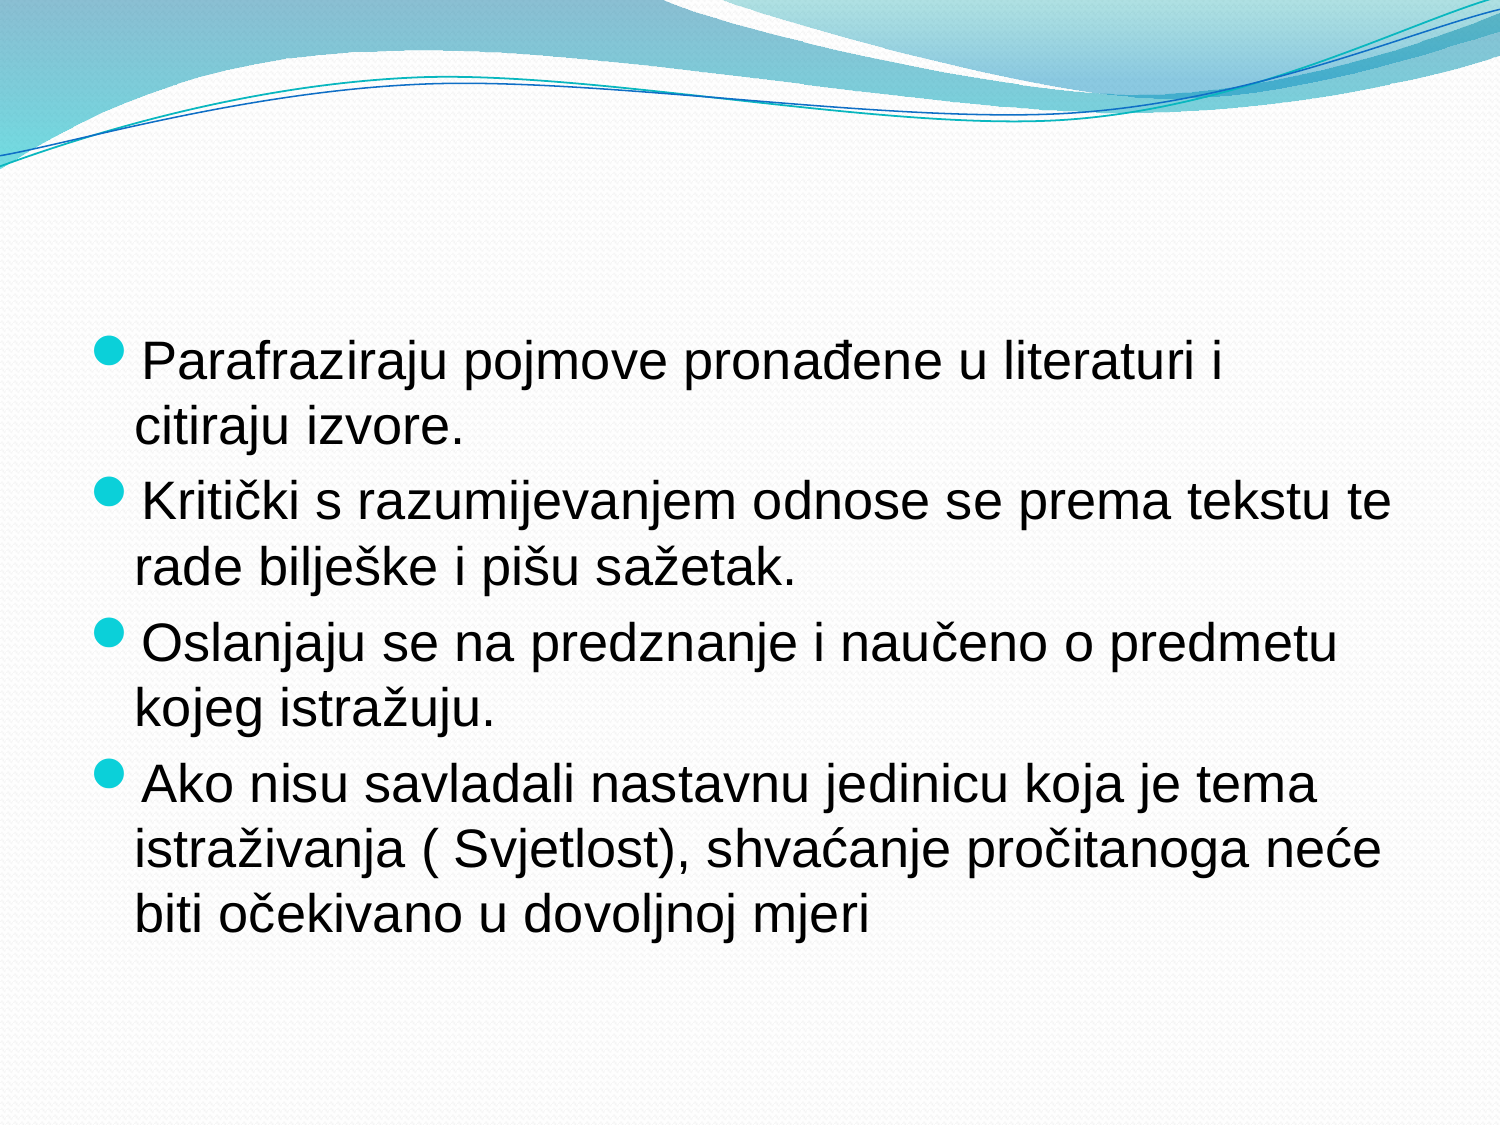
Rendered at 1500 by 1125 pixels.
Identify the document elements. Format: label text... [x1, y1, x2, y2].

list Parafraziraju pojmove pronađene u literaturi i citiraju izvore. Kritički s razumijevanjem odnose se prema tekstu te rade bilješke i pišu sažetak. Oslanjaju se na predznanje i naučeno o predmetu kojeg istražuju. Ako nisu savladali nastavnu jedinicu koja je tema istraživanja ( Svjetlost), shvaćanje pročitanoga neće biti očekivano u dovoljnoj mjeri [75, 317, 1425, 1038]
